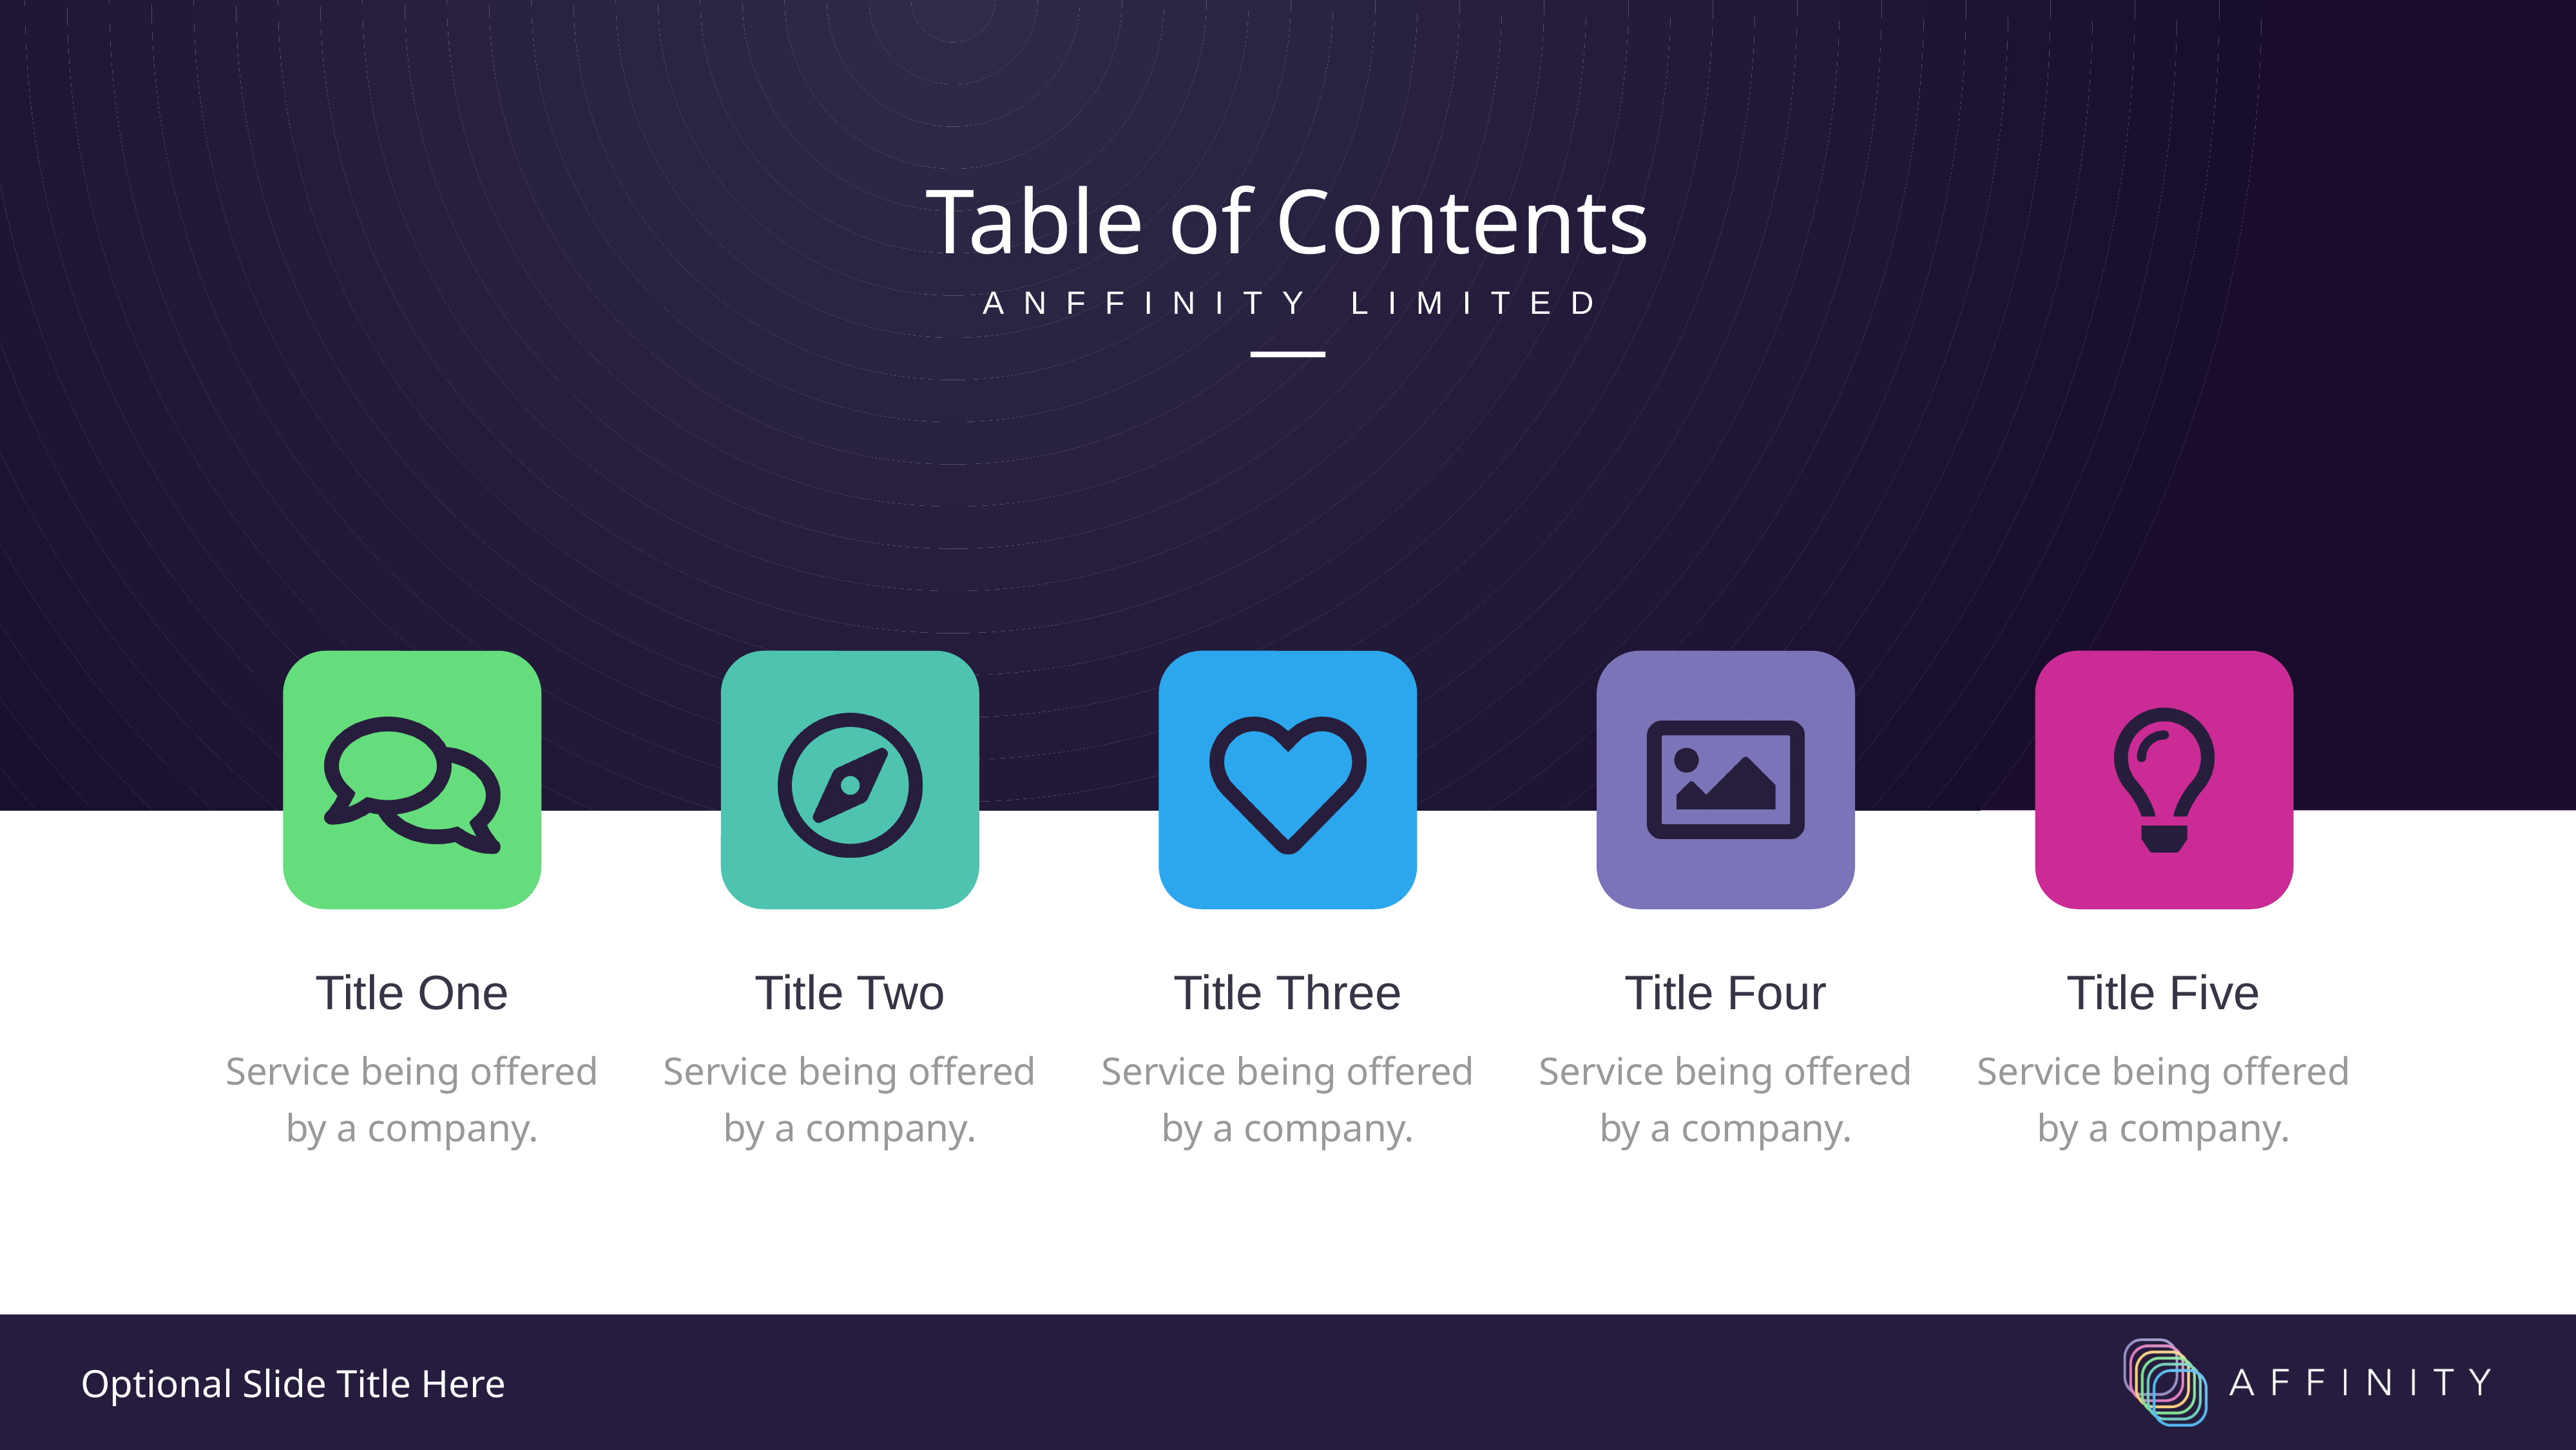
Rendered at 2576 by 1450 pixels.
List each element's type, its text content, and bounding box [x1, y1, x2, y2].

text_box Title One [310, 956, 515, 1025]
text_box Optional Slide Title Here [75, 1355, 1131, 1410]
text_box [1597, 650, 1856, 909]
text_box [720, 650, 979, 909]
picture [1647, 720, 1805, 839]
picture [324, 717, 501, 854]
text_box Title Two [749, 956, 951, 1025]
text_box Service being offered by a company. [650, 1025, 1050, 1161]
text_box Title Three [1169, 956, 1407, 1025]
text_box [2035, 650, 2294, 909]
text_box [1158, 650, 1418, 909]
text_box Service being offered by a company. [1526, 1025, 1926, 1161]
text_box Service being offered by a company. [1088, 1025, 1488, 1161]
picture [1209, 716, 1367, 855]
text_box Table of Contents [720, 160, 1857, 276]
text_box [283, 650, 542, 909]
text_box ANFFINITY LIMITED [836, 276, 1740, 325]
text_box Service being offered by a company. [1964, 1025, 2364, 1161]
picture [2121, 1335, 2494, 1430]
picture [777, 713, 923, 858]
text_box [1250, 351, 1326, 358]
text_box Title Four [1619, 956, 1832, 1025]
picture [2114, 707, 2215, 853]
text_box Service being offered by a company. [212, 1025, 612, 1161]
text_box Title Five [2061, 956, 2266, 1025]
